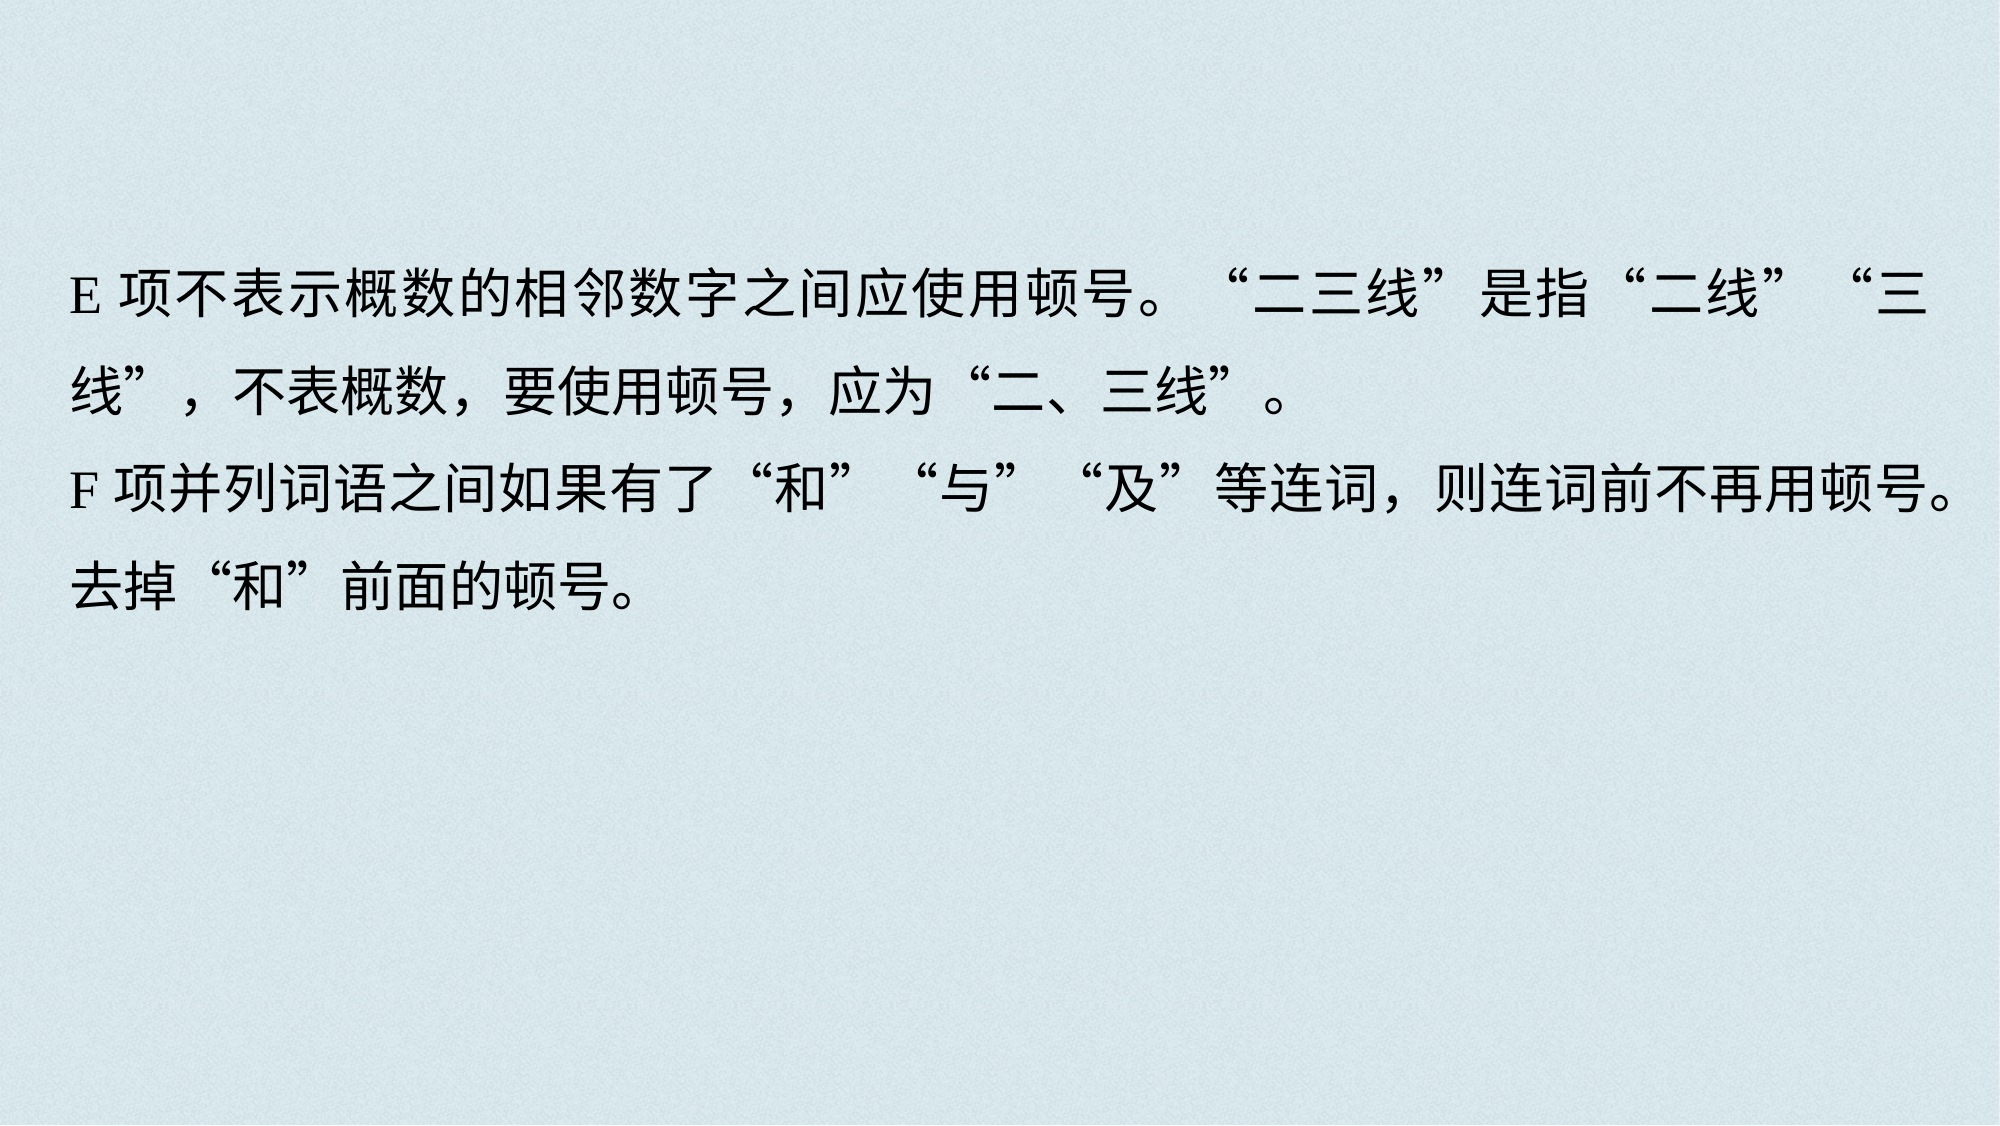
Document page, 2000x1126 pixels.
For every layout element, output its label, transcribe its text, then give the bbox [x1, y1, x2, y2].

text_box E项不表示概数的相邻数字之间应使用顿号。“二三线”是指“二线”“三线”，不表概数，要使用顿号，应为“二、三线”。 F项并列词语之间如果有了“和”“与”“及”等连词，则连词前不再用顿号。去掉“和”前面的顿号。 [54, 220, 1945, 722]
